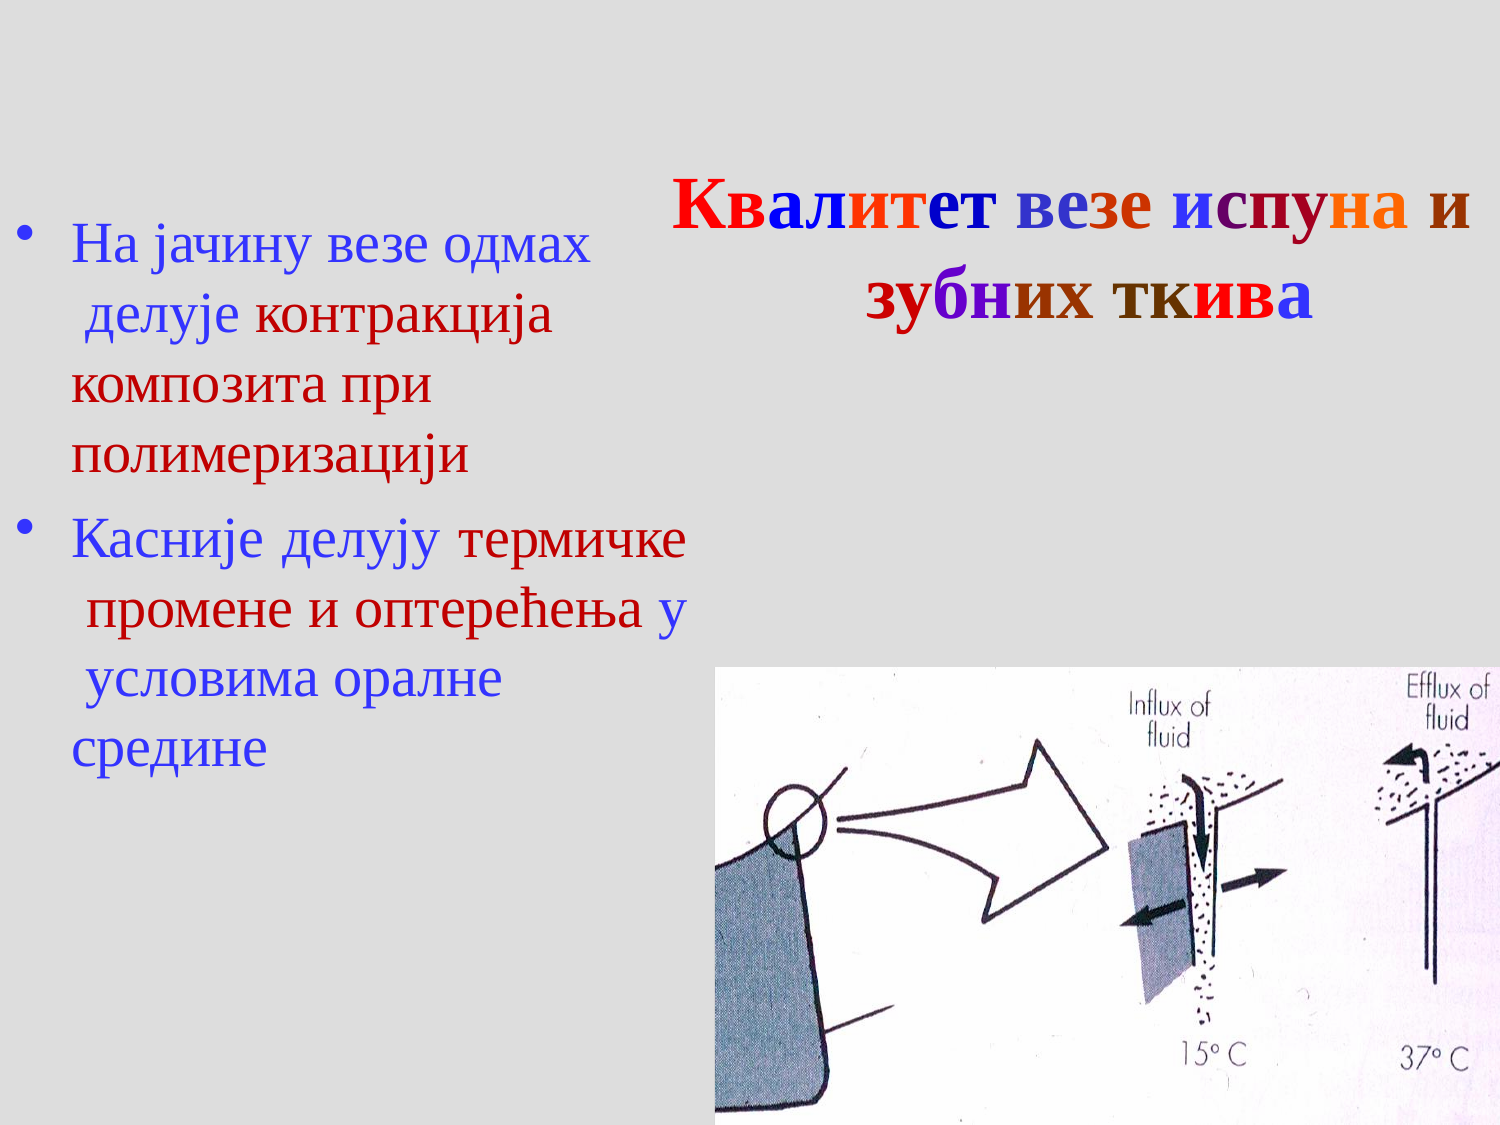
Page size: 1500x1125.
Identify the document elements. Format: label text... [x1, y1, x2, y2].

text_box Касније делују термичке промене и оптерећења у условима оралне средине [12, 496, 689, 779]
text_box [714, 667, 1500, 1125]
title Квалитет везе испуна и зубних ткива [670, 151, 1475, 342]
text_box На јачину везе одмах делује контракција композита при полимеризацији [12, 202, 601, 485]
